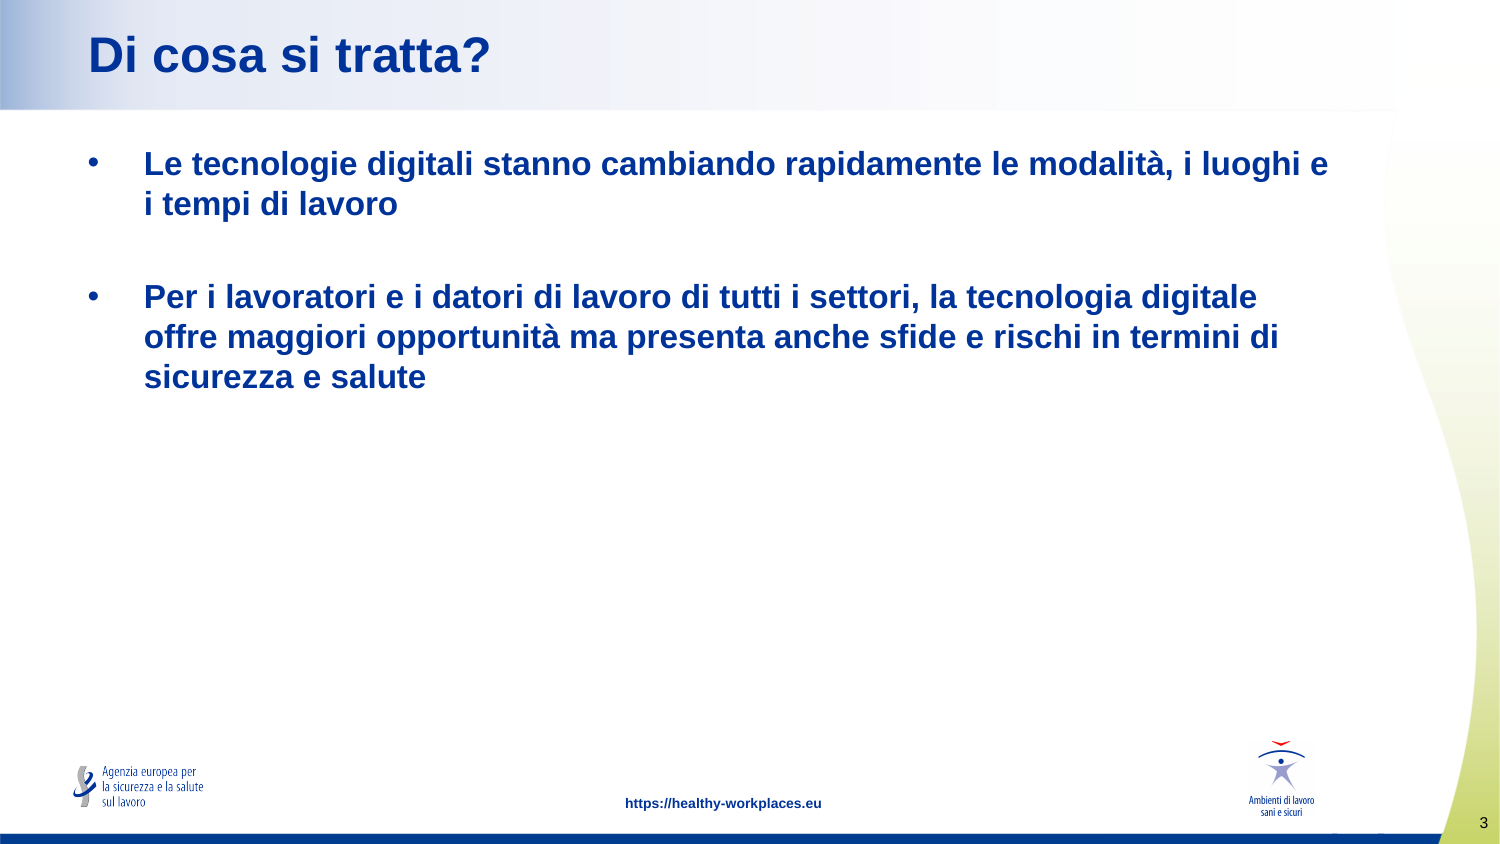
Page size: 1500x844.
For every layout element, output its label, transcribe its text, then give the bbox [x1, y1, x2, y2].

text_box Le tecnologie digitali stanno cambiando rapidamente le modalità, i luoghi e i tempi di lavoro Per i lavoratori e i datori di lavoro di tutti i settori, la tecnologia digitale offre maggiori opportunità ma presenta anche sfide e rischi in termini di sicurezza e salute [72, 134, 1352, 403]
picture [0, 0, 1500, 844]
title Di cosa si tratta? [73, 0, 1314, 131]
